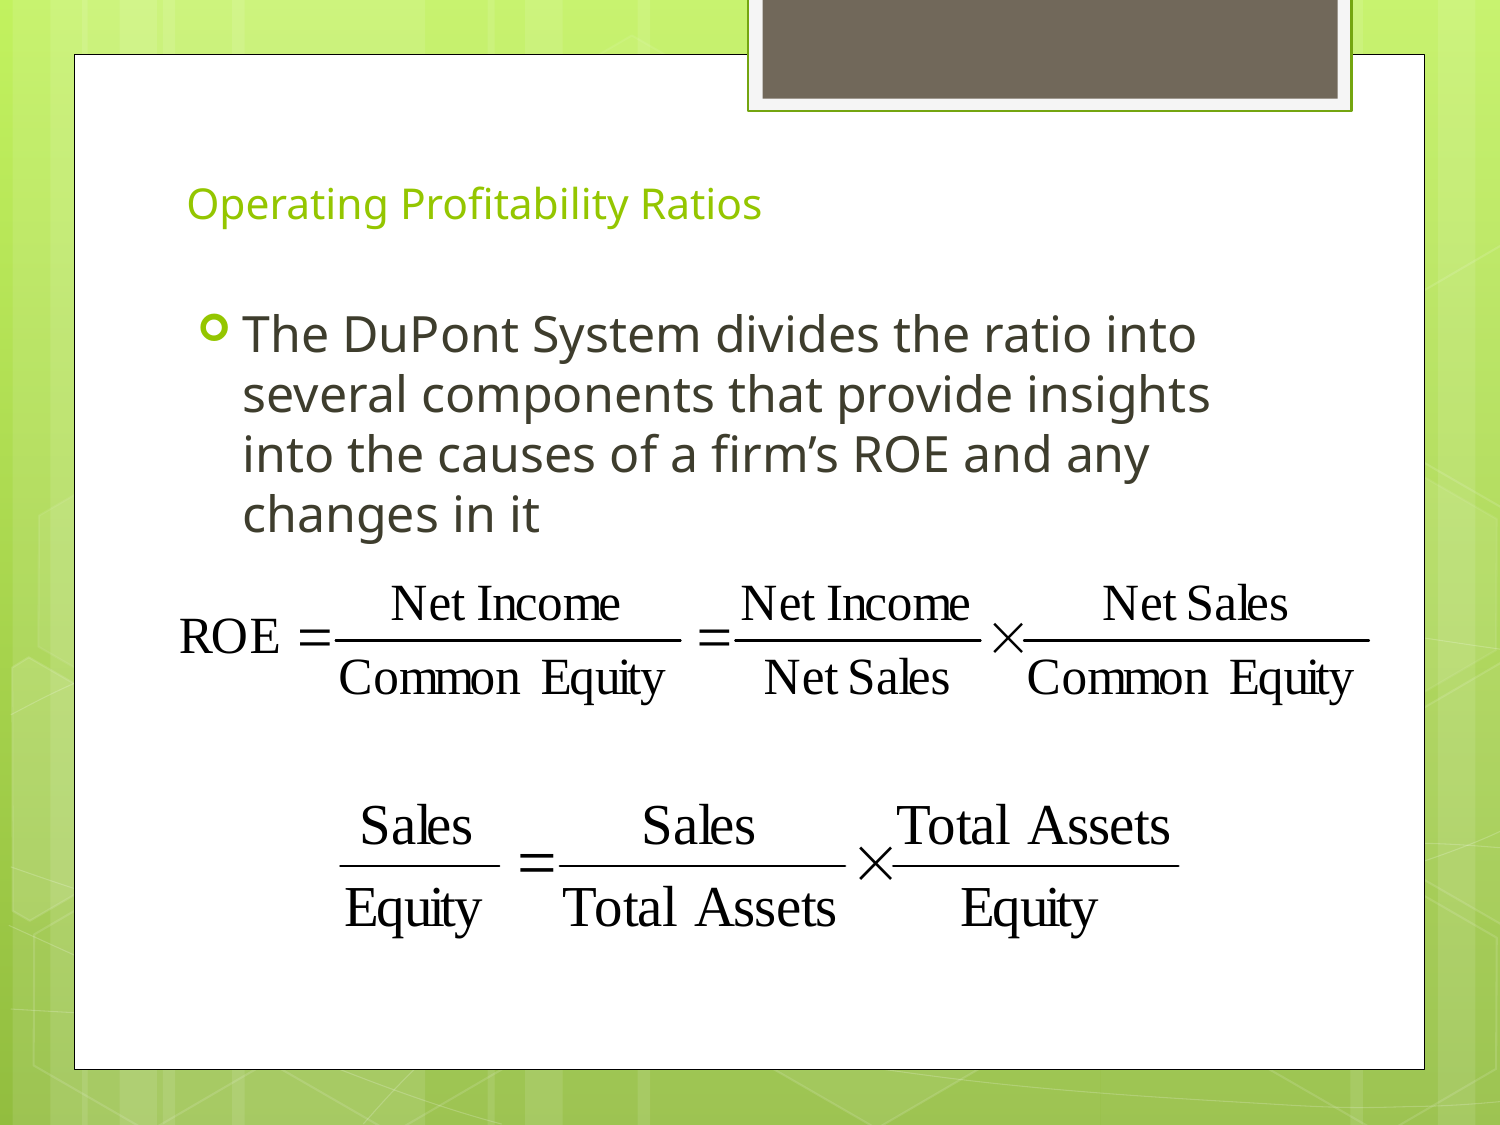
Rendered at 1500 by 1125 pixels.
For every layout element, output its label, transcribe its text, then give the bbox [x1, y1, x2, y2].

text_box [330, 788, 1187, 946]
list The DuPont System divides the ratio into several components that provide insights into the causes of a firm’s ROE and any changes in it [171, 719, 1283, 957]
list The DuPont System divides the ratio into several components that provide insights into the causes of a firm’s ROE and any changes in it [171, 294, 1283, 569]
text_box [170, 570, 1376, 712]
title Operating Profitability Ratios [171, 168, 1324, 236]
